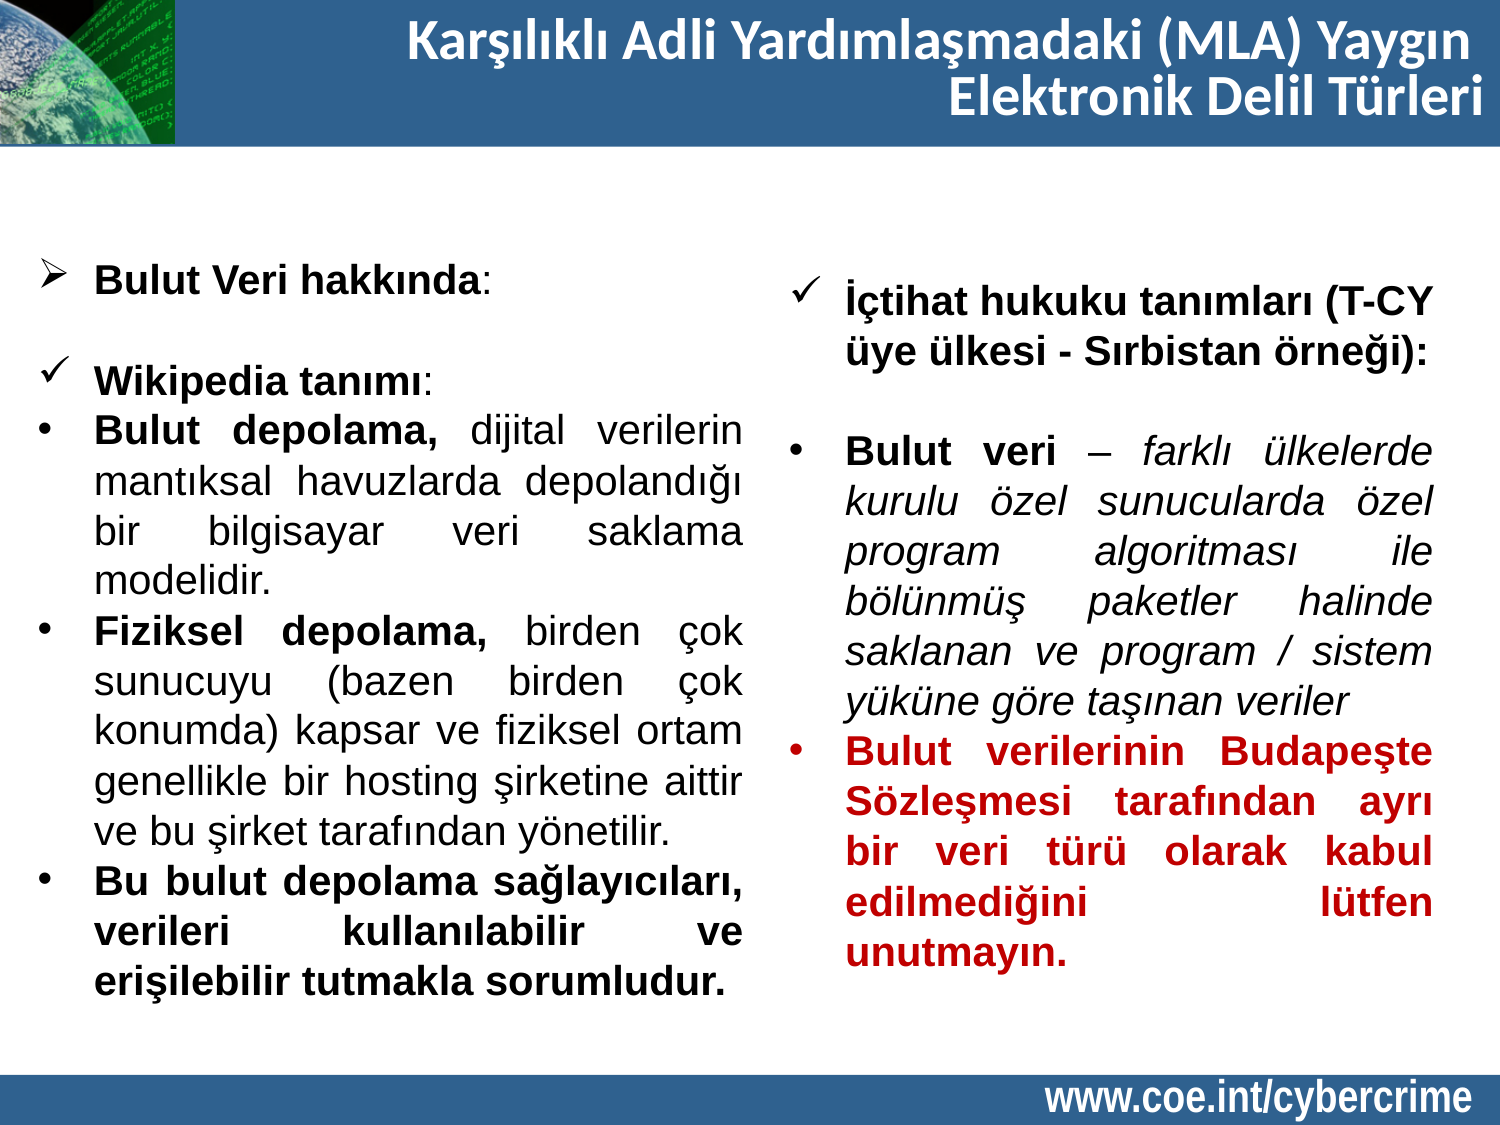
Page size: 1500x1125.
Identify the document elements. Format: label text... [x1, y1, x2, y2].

text_box www.coe.int/cybercrime [1030, 1059, 1500, 1125]
text_box İçtihat hukuku tanımları (T-CY üye ülkesi - Sırbistan örneği): Bulut veri – farklı ülkelerde kurulu özel sunucularda özel program algoritması ile bölünmüş paketler halinde saklanan ve program / sistem yüküne göre taşınan veriler Bulut verilerinin Budapeşte Sözleşmesi tarafından ayrı bir veri türü olarak kabul edilmediğini lütfen unutmayın. [774, 266, 1449, 1032]
picture [0, 0, 175, 144]
text_box Bulut Veri hakkında: Wikipedia tanımı: Bulut depolama, dijital verilerin mantıksal havuzlarda depolandığı bir bilgisayar veri saklama modelidir. Fiziksel depolama, birden çok sunucuyu (bazen birden çok konumda) kapsar ve fiziksel ortam genellikle bir hosting şirketine aittir ve bu şirket tarafından yönetilir. Bu bulut depolama sağlayıcıları, verileri kullanılabilir ve erişilebilir tutmakla sorumludur. [22, 245, 759, 1011]
text_box [0, 1073, 1030, 1125]
text_box Karşılıklı Adli Yardımlaşmadaki (MLA) Yaygın Elektronik Delil Türleri [177, 0, 1500, 149]
